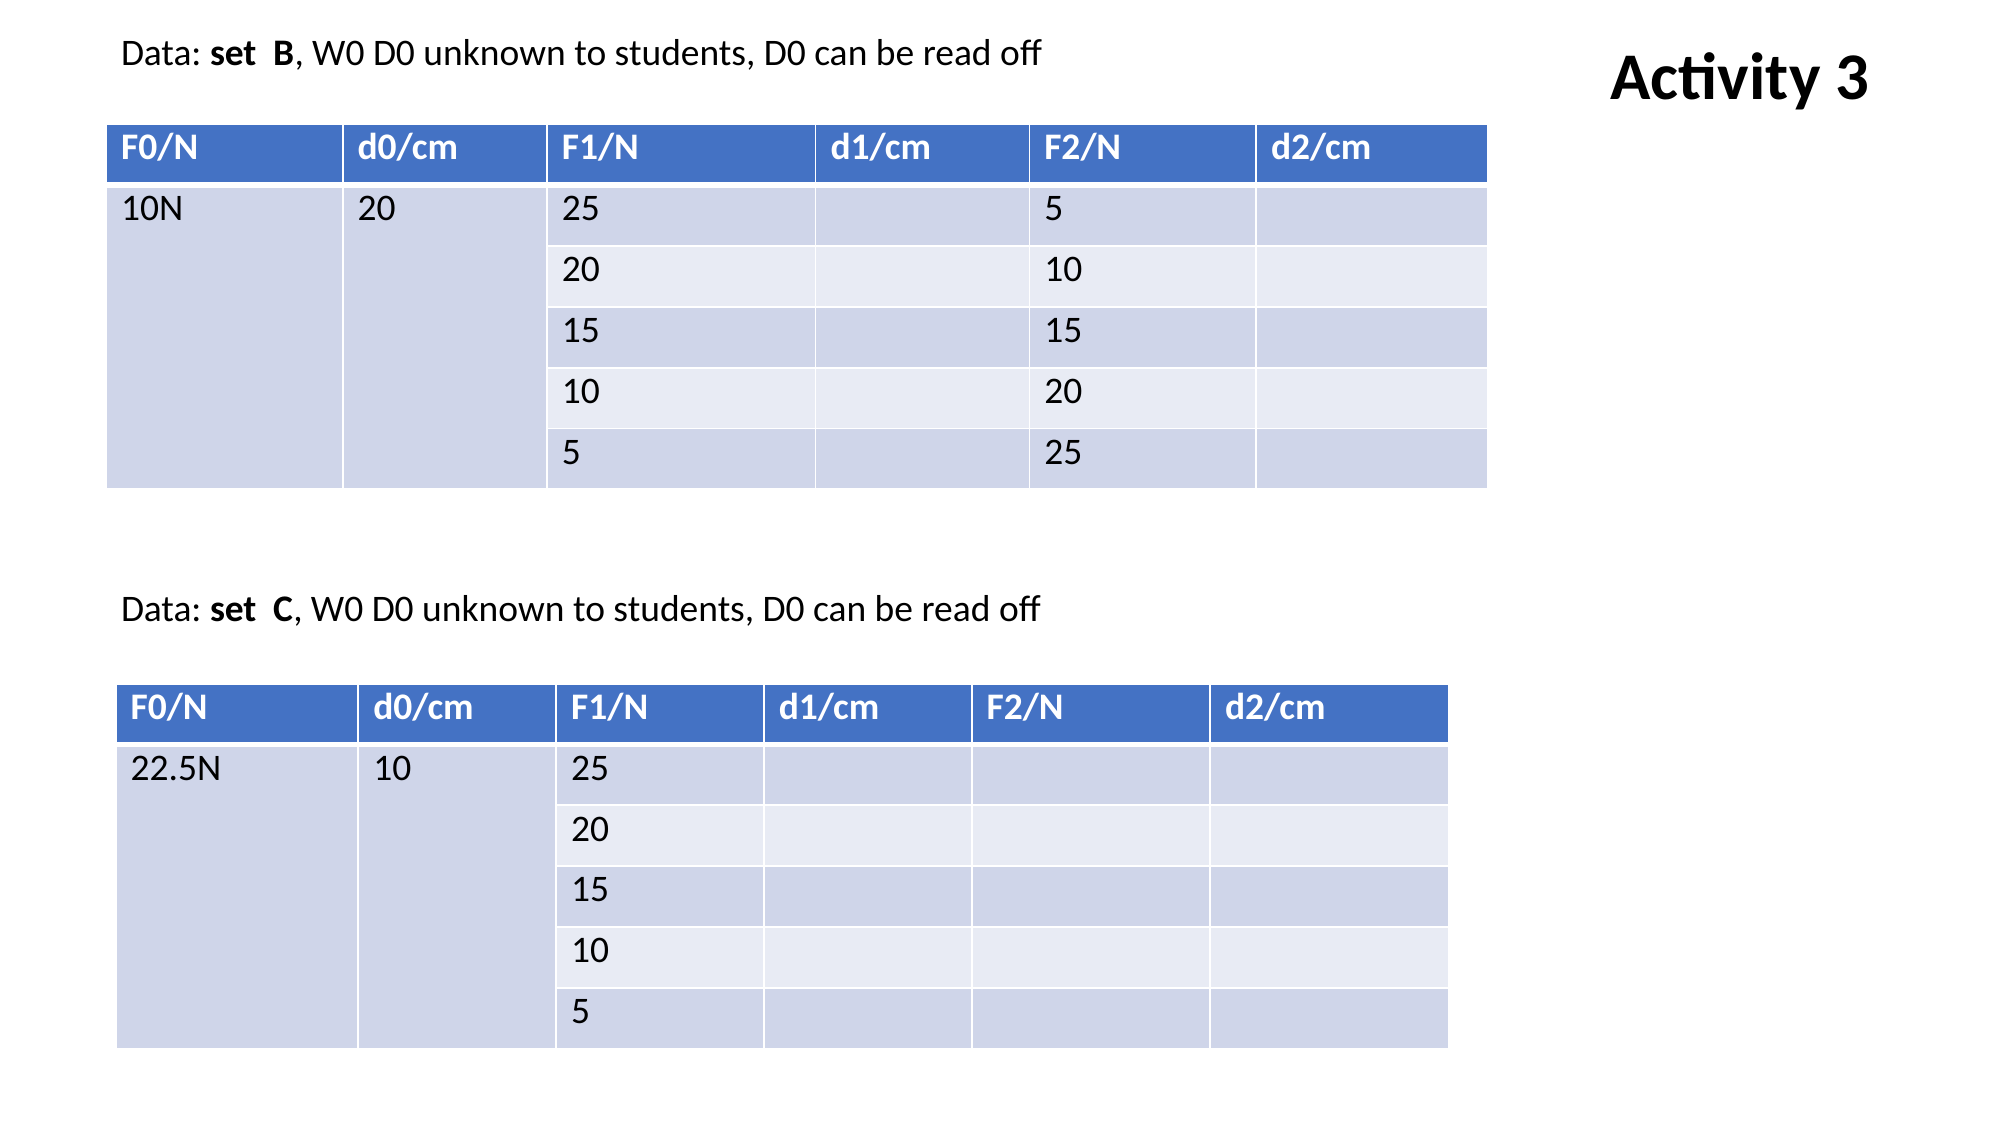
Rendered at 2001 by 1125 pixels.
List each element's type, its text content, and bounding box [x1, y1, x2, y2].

text_box Data: set C, W0 D0 unknown to students, D0 can be read off [106, 576, 1074, 637]
table_cell [765, 928, 971, 987]
table_header d0/cm [344, 125, 546, 182]
table_cell 20 [344, 188, 546, 488]
table_cell [816, 308, 1029, 367]
table_cell [816, 188, 1029, 245]
table_cell [765, 747, 971, 804]
table_cell [765, 989, 971, 1048]
table_header F0/N [117, 685, 357, 742]
table_cell [765, 867, 971, 926]
table_header F2/N [1030, 125, 1255, 182]
table_cell [765, 806, 971, 865]
table_cell 10 [557, 928, 763, 987]
table_cell [1211, 867, 1448, 926]
table_cell 5 [557, 989, 763, 1048]
table_cell [973, 867, 1209, 926]
table_cell 15 [1030, 308, 1255, 367]
table_cell [1257, 188, 1487, 245]
table_cell 10 [1030, 247, 1255, 306]
table_cell 10 [359, 747, 555, 1048]
table_header F2/N [973, 685, 1209, 742]
table_cell [1211, 747, 1448, 804]
table_cell [1211, 928, 1448, 987]
table_cell [1257, 369, 1487, 428]
table_header d1/cm [765, 685, 971, 742]
table_cell [816, 247, 1029, 306]
table_header d2/cm [1257, 125, 1487, 182]
table_cell 5 [1030, 188, 1255, 245]
table_cell 15 [557, 867, 763, 926]
table_cell [816, 369, 1029, 428]
table_cell [1257, 308, 1487, 367]
table_header F1/N [557, 685, 763, 742]
table_cell [1211, 989, 1448, 1048]
table_cell [973, 806, 1209, 865]
table_cell 10N [107, 188, 342, 488]
table_cell 20 [548, 247, 815, 306]
table_cell 25 [1030, 429, 1255, 488]
table_cell 10 [548, 369, 815, 428]
table_cell 25 [548, 188, 815, 245]
table_header d2/cm [1211, 685, 1448, 742]
table_cell 20 [1030, 369, 1255, 428]
table_header F1/N [548, 125, 815, 182]
table_header d0/cm [359, 685, 555, 742]
table_header d1/cm [816, 125, 1029, 182]
text_box Data: set B, W0 D0 unknown to students, D0 can be read off [106, 20, 1074, 81]
table_cell 5 [548, 429, 815, 488]
table_header F0/N [107, 125, 342, 182]
table_cell 20 [557, 806, 763, 865]
table_cell [973, 928, 1209, 987]
table_cell [1211, 806, 1448, 865]
table_cell 25 [557, 747, 763, 804]
table_cell [1257, 429, 1487, 488]
table_cell [973, 747, 1209, 804]
table_cell [816, 429, 1029, 488]
table_cell 22.5N [117, 747, 357, 1048]
table_cell 15 [548, 308, 815, 367]
table_cell [1257, 247, 1487, 306]
text_box Activity 3 [1595, 25, 1917, 121]
table_cell [973, 989, 1209, 1048]
